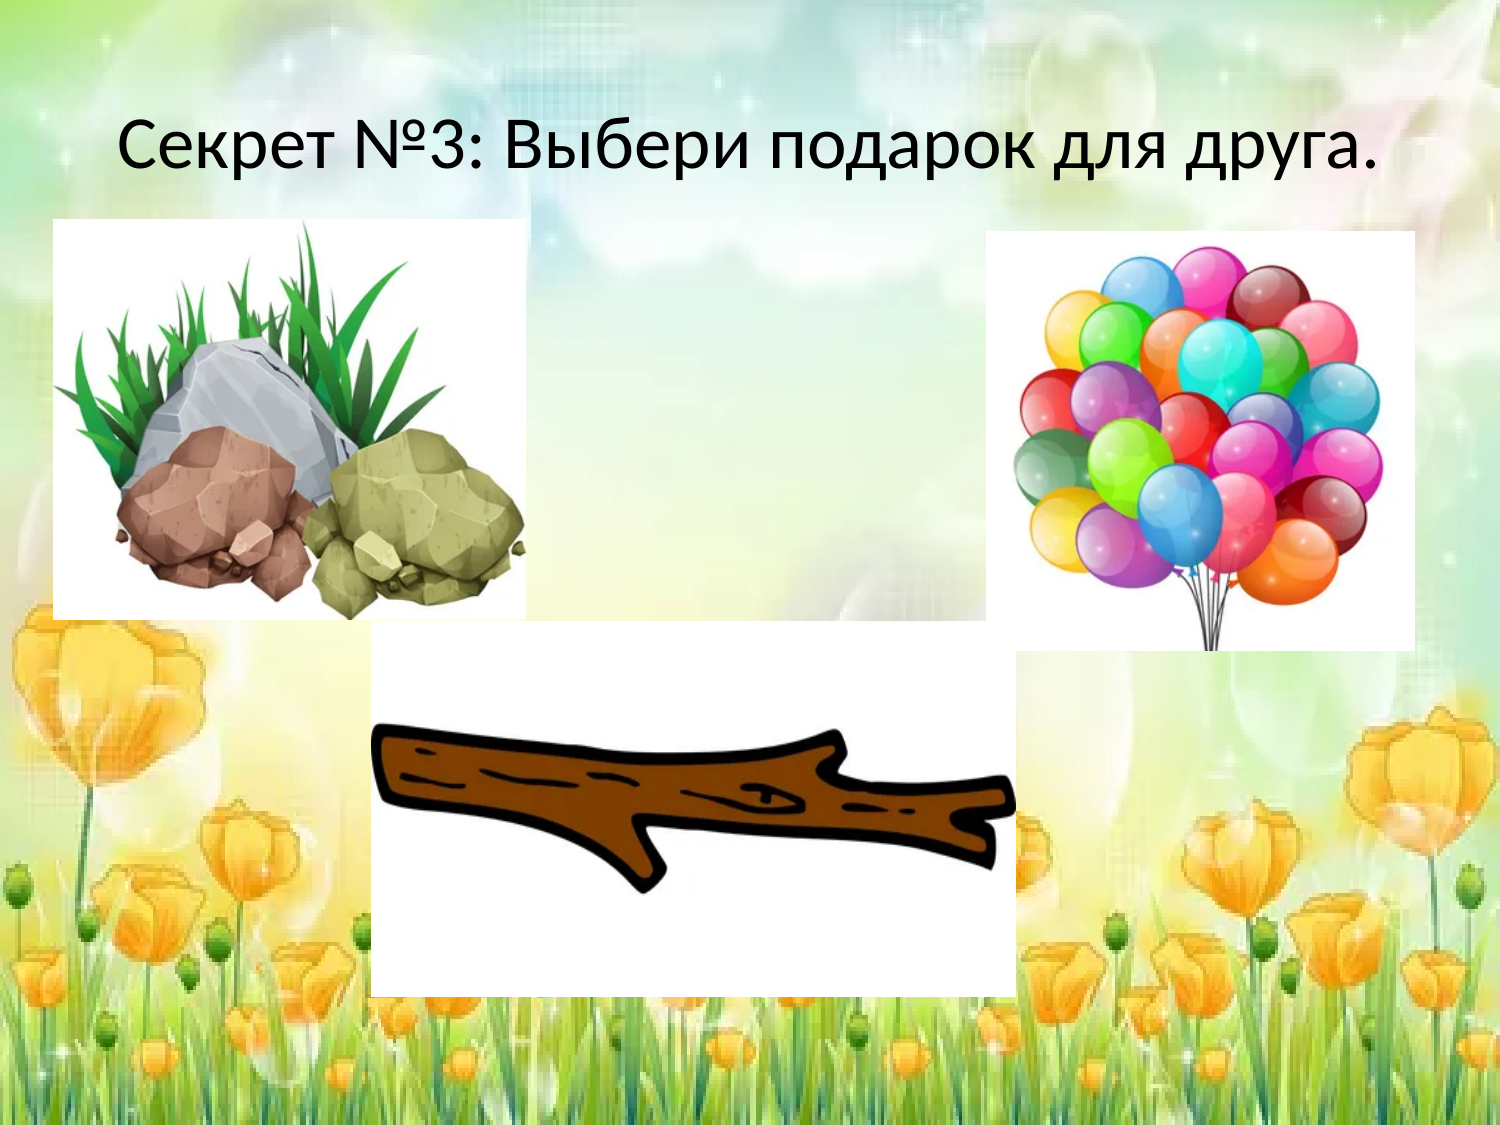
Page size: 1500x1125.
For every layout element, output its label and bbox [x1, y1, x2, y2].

picture [0, 0, 1500, 1125]
list [52, 219, 526, 621]
